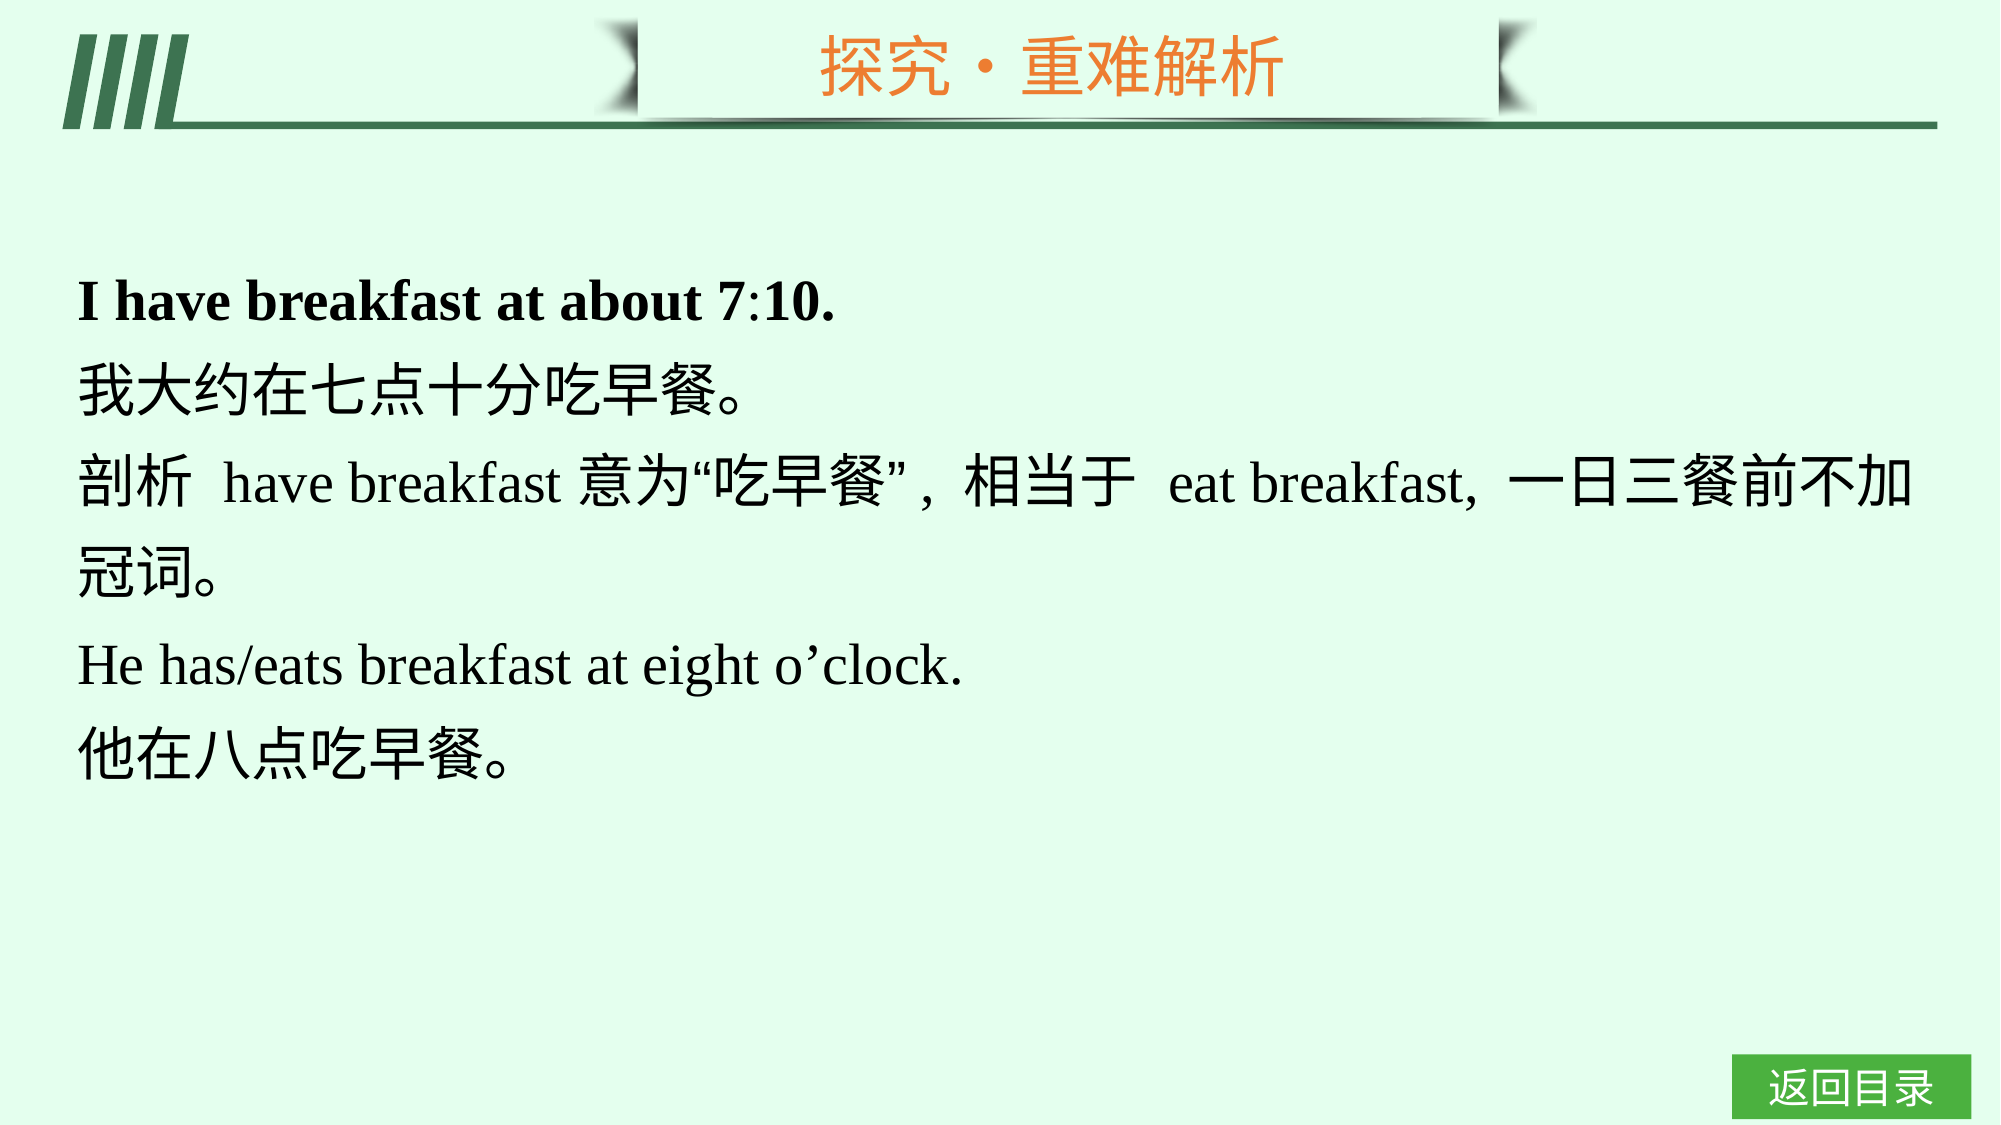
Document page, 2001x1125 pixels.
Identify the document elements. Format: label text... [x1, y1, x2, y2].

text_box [594, 16, 1537, 127]
text_box I have breakfast at about 7:10. 我大约在七点十分吃早餐。 剖析 have breakfast意为“吃早餐”, 相当于 eat breakfast, 一日三餐前不加冠词。 He has/eats breakfast at eight o’clock. 他在八点吃早餐。 [62, 233, 1938, 795]
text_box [62, 34, 1938, 130]
